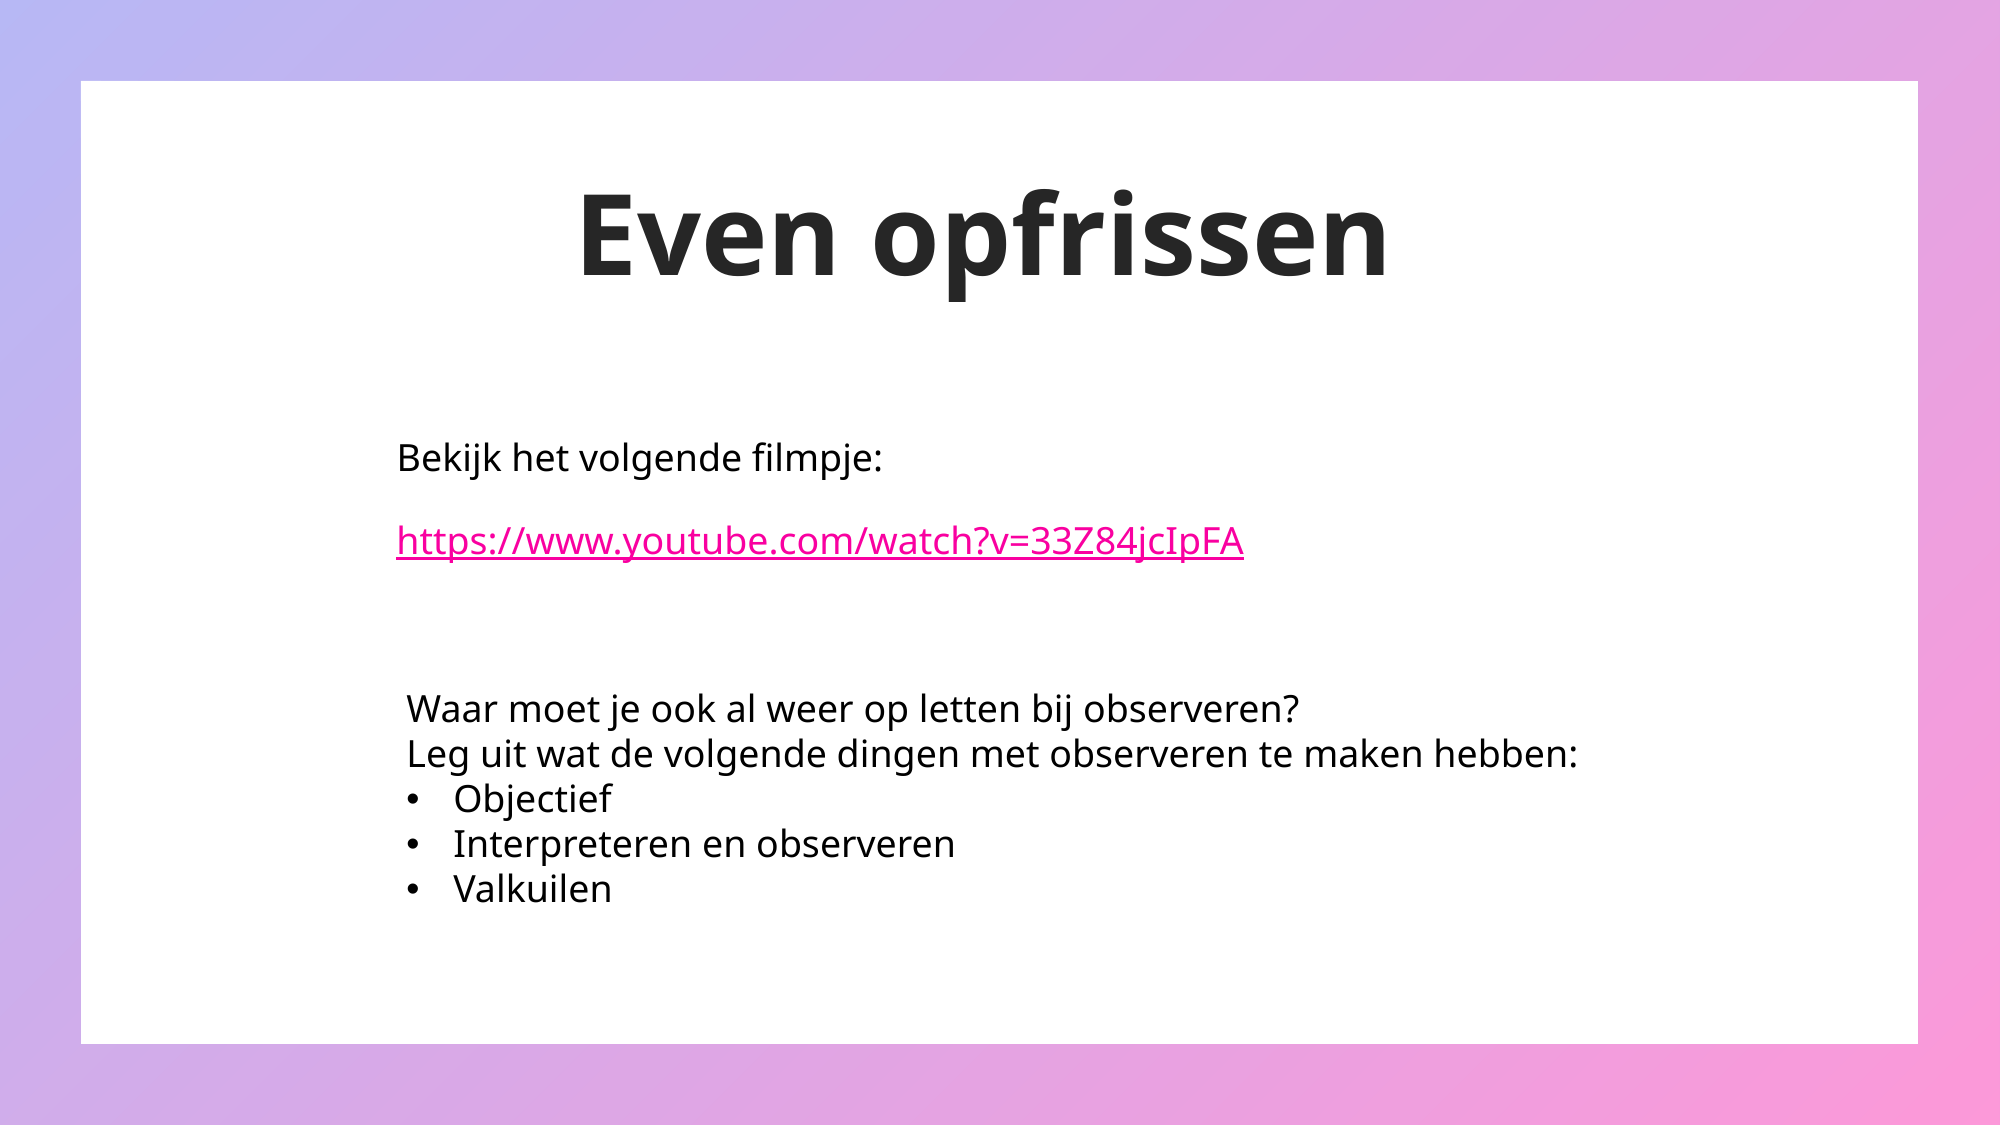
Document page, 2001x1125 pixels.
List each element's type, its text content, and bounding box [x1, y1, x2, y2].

text_box Waar moet je ook al weer op letten bij observeren? Leg uit wat de volgende dingen met observeren te maken hebben: Objectief Interpreteren en observeren Valkuilen [391, 678, 1595, 918]
text_box https://www.youtube.com/watch?v=33Z84jcIpFA [381, 509, 1260, 621]
text_box Even opfrissen [559, 155, 1409, 306]
text_box Bekijk het volgende filmpje: [381, 426, 899, 487]
